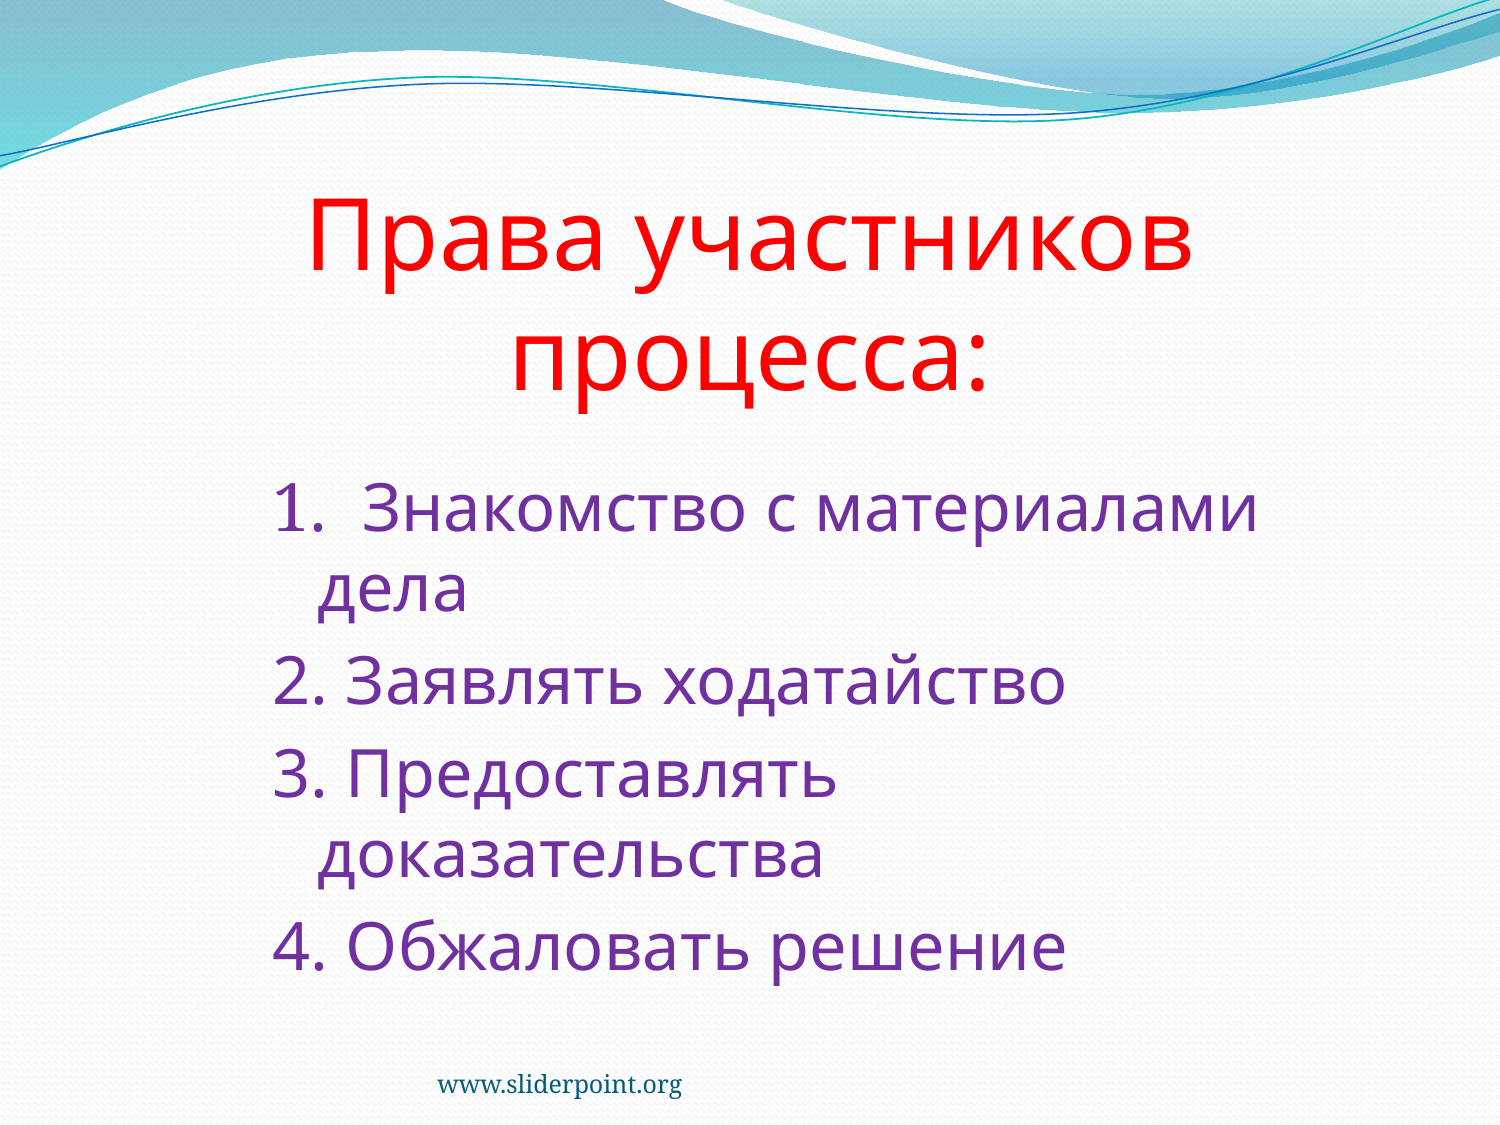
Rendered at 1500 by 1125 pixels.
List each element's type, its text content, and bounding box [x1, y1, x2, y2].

list 1. Знакомство с материалами дела 2. Заявлять ходатайство 3. Предоставлять доказательства 4. Обжаловать решение [257, 457, 1360, 958]
title Права участников процесса: [75, 115, 1425, 411]
footer www.sliderpoint.org [437, 1042, 988, 1103]
